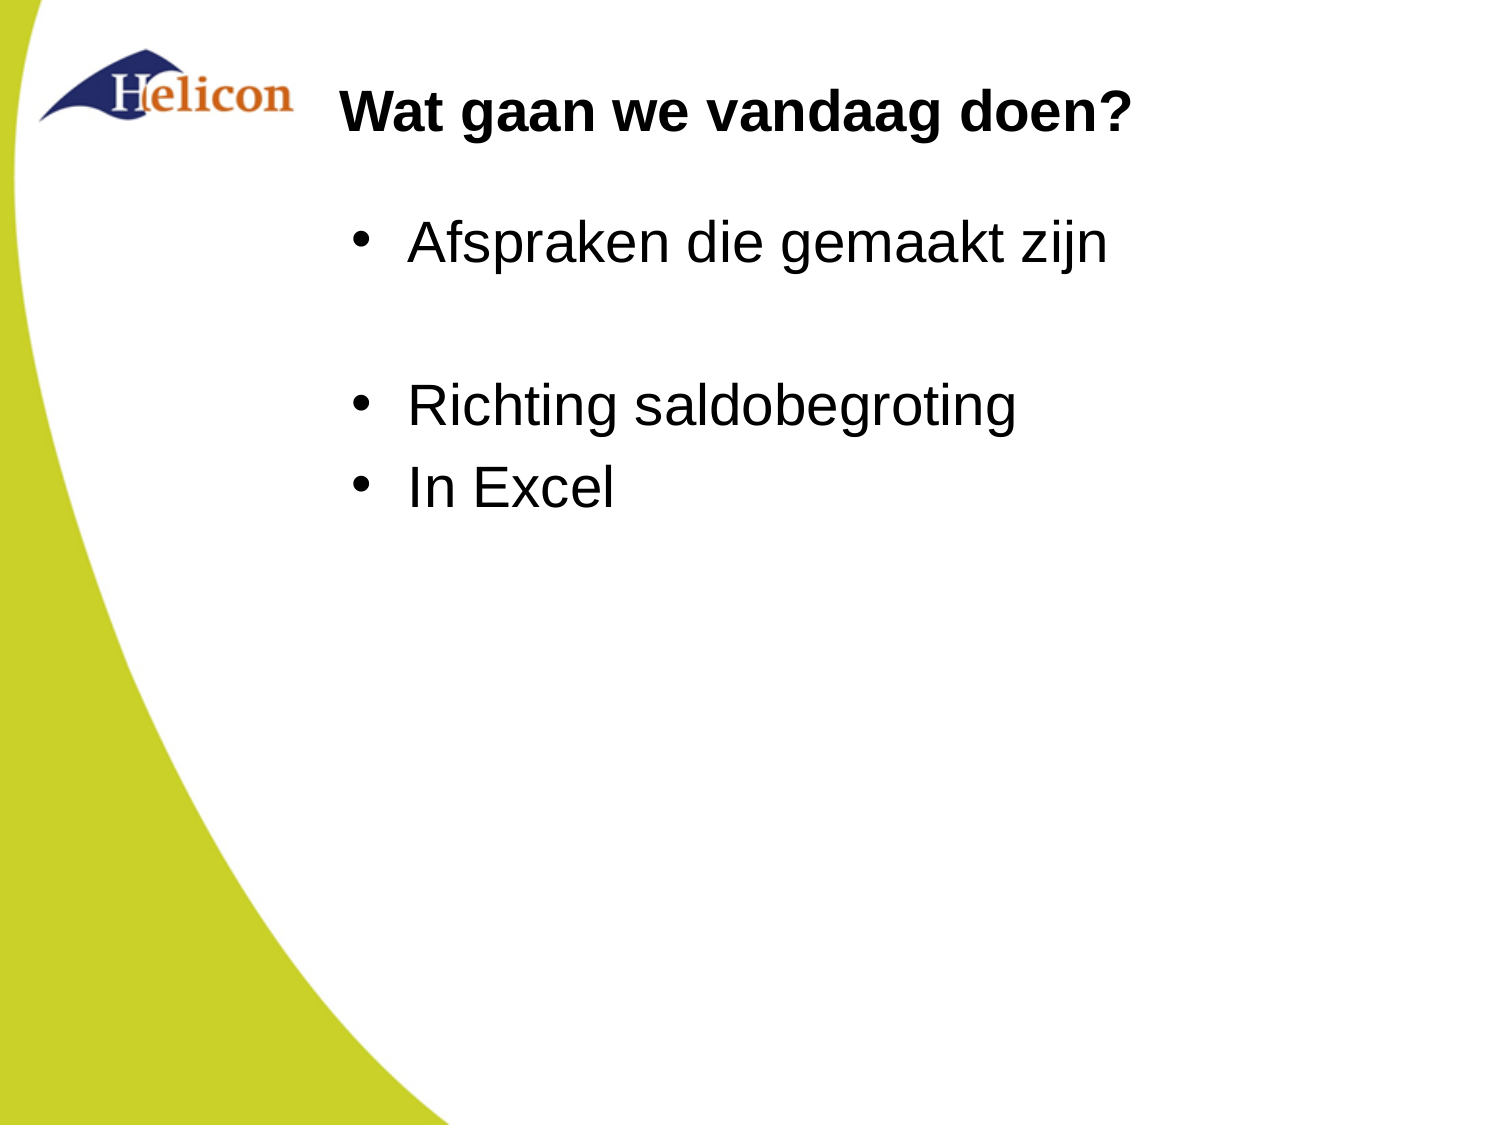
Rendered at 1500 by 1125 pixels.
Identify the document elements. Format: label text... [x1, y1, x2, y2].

title Wat gaan we vandaag doen? [324, 54, 1415, 161]
list Afspraken die gemaakt zijn Richting saldobegroting In Excel [336, 196, 1425, 1005]
picture [0, 0, 1500, 1125]
